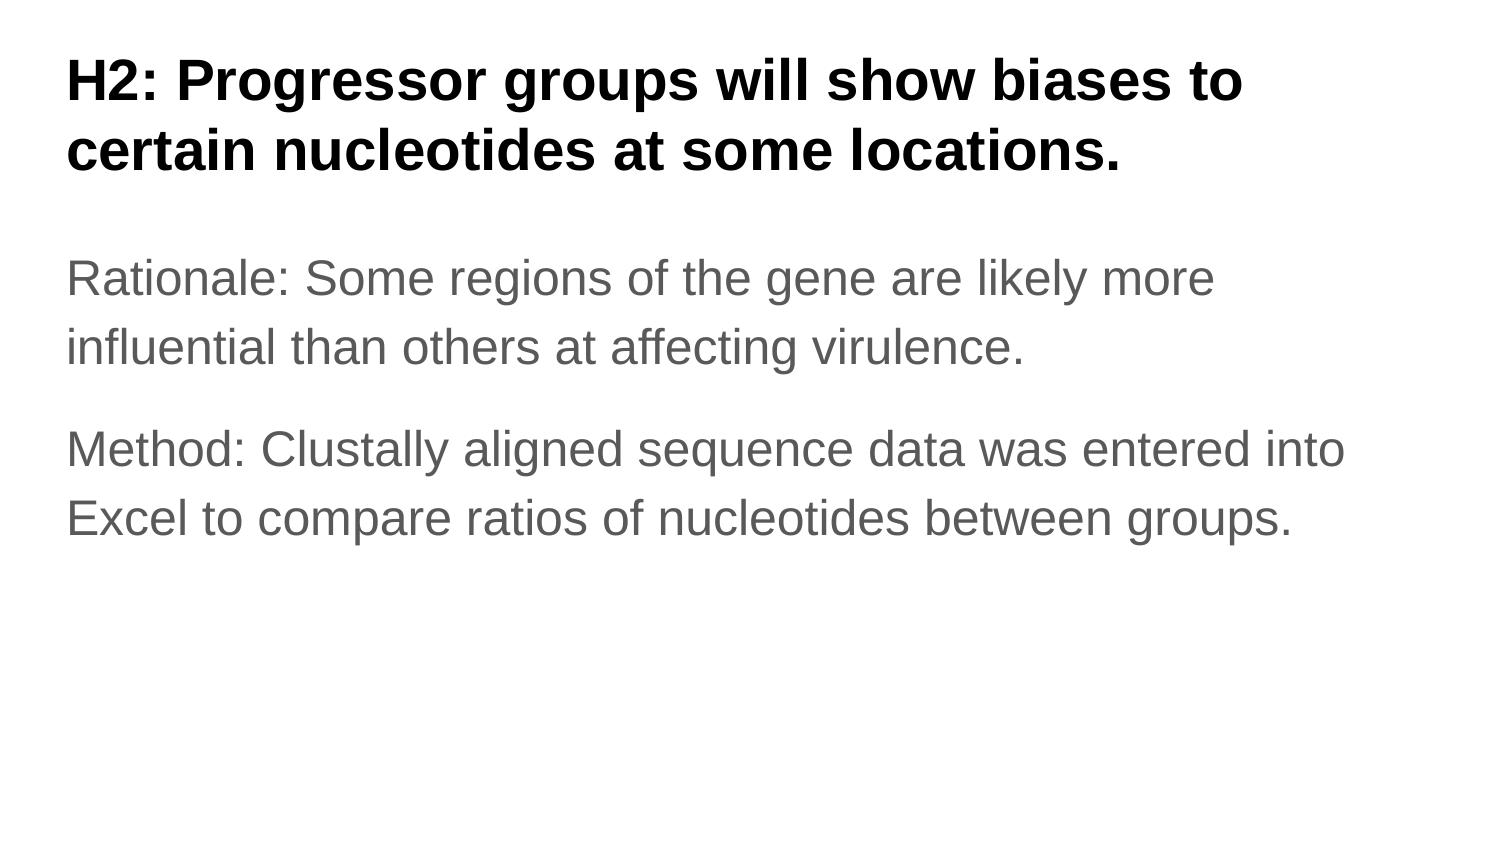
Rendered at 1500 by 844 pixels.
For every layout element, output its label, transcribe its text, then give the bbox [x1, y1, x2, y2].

list Rationale: Some regions of the gene are likely more influential than others at affecting virulence. Method: Clustally aligned sequence data was entered into Excel to compare ratios of nucleotides between groups. [51, 221, 1449, 750]
title H2: Progressor groups will show biases to certain nucleotides at some locations. [51, 27, 1449, 184]
